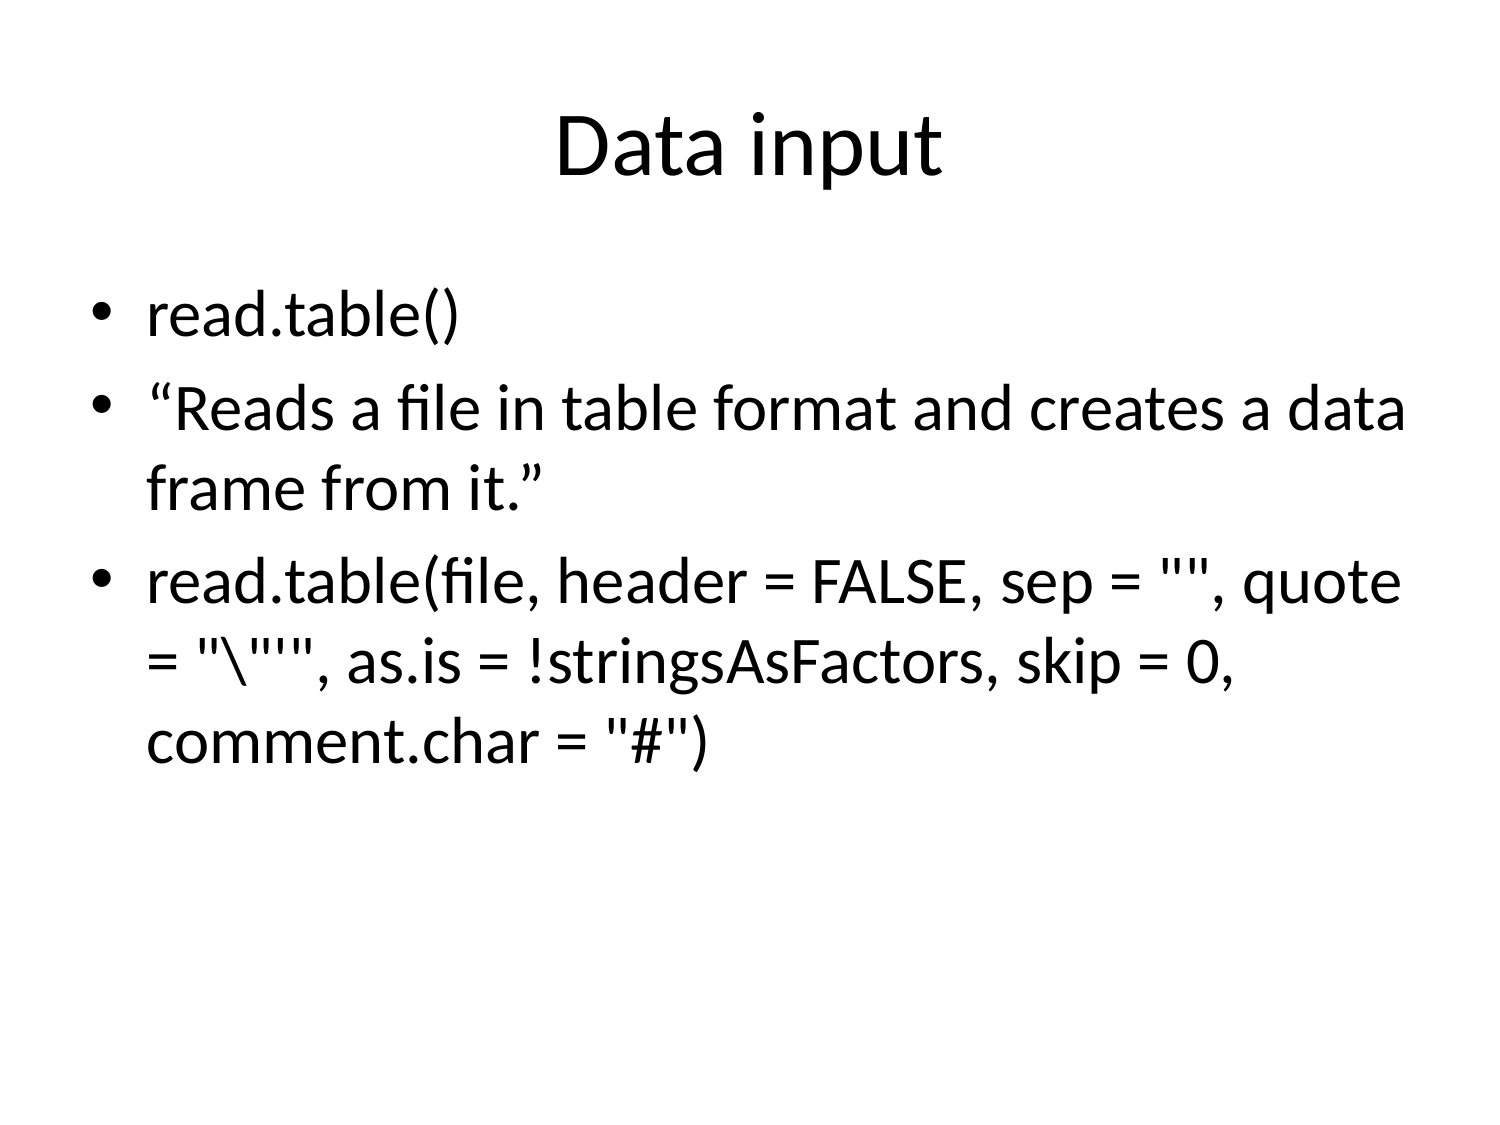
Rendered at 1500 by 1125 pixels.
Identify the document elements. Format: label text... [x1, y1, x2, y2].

title Data input [75, 45, 1425, 233]
list read.table() “Reads a file in table format and creates a data frame from it.” read.table(file, header = FALSE, sep = "", quote = "\"'", as.is = !stringsAsFactors, skip = 0, comment.char = "#") [75, 262, 1425, 1005]
